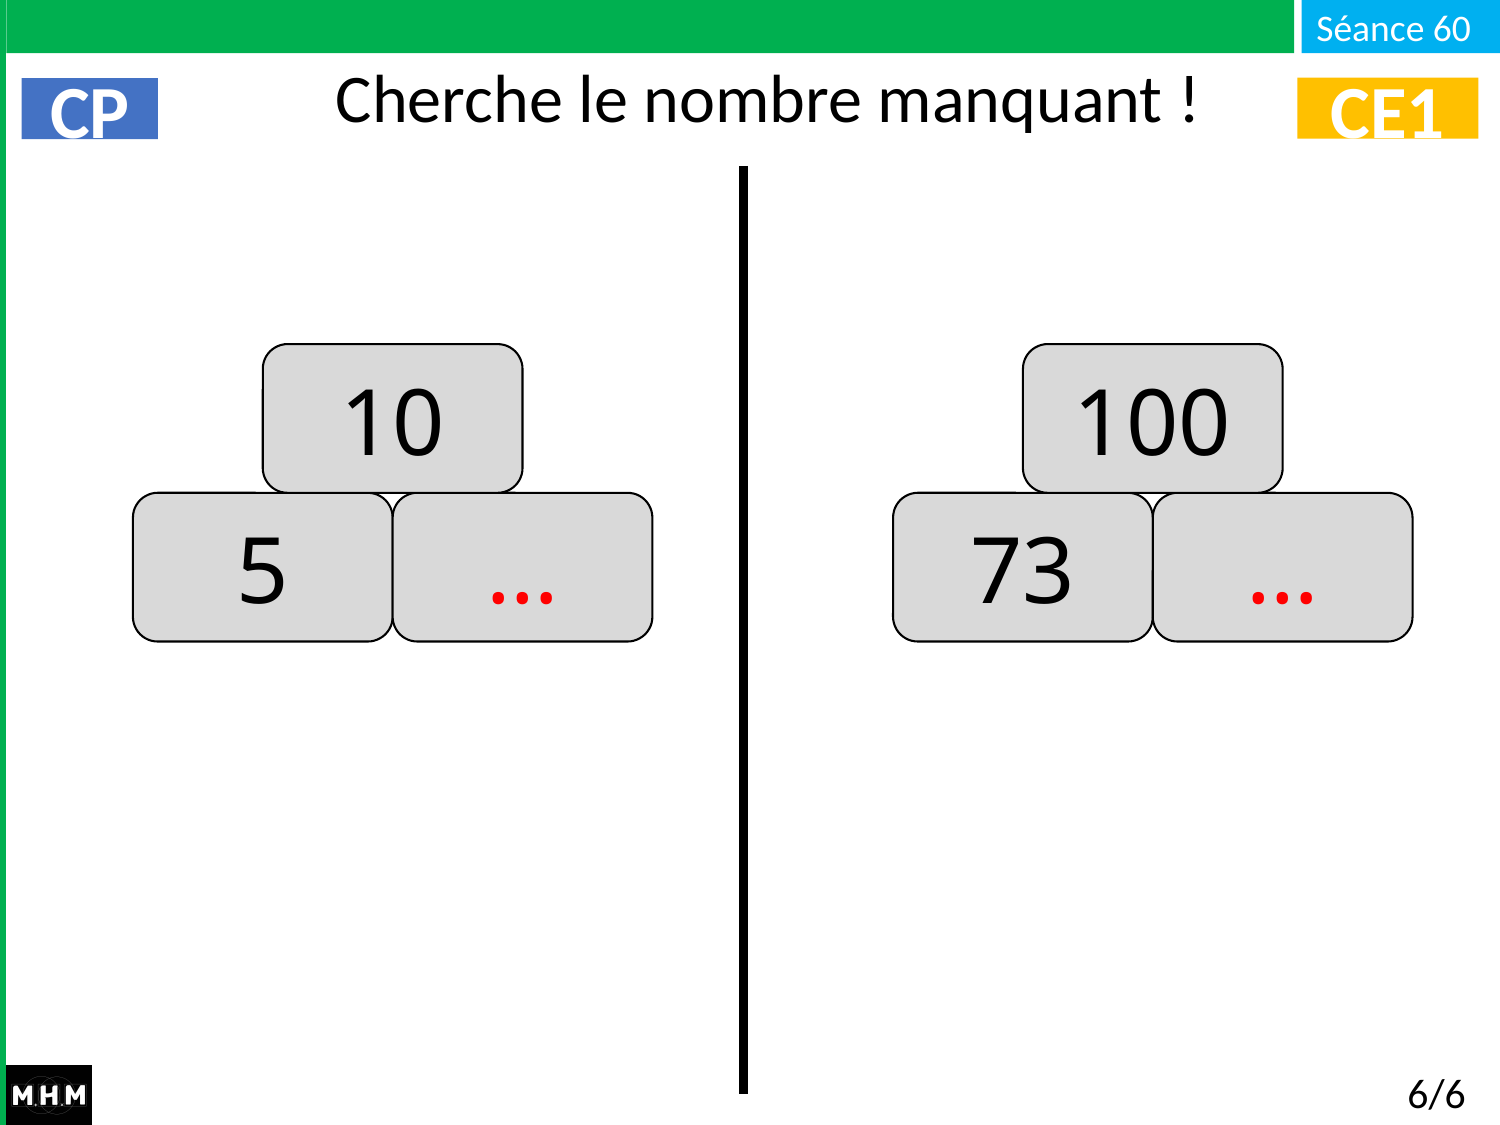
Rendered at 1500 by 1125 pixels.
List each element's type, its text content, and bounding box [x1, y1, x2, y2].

list 6/6 [1373, 1064, 1500, 1125]
text_box … [391, 491, 654, 643]
picture [6, 1065, 92, 1125]
text_box 73 [891, 491, 1153, 643]
text_box … [1151, 491, 1414, 643]
text_box CE1 [1296, 77, 1479, 140]
text_box 10 [261, 343, 524, 494]
title Cherche le nombre manquant ! [320, 56, 1500, 145]
text_box CP [21, 77, 159, 140]
text_box 5 [131, 491, 393, 643]
text_box 100 [1021, 343, 1284, 494]
